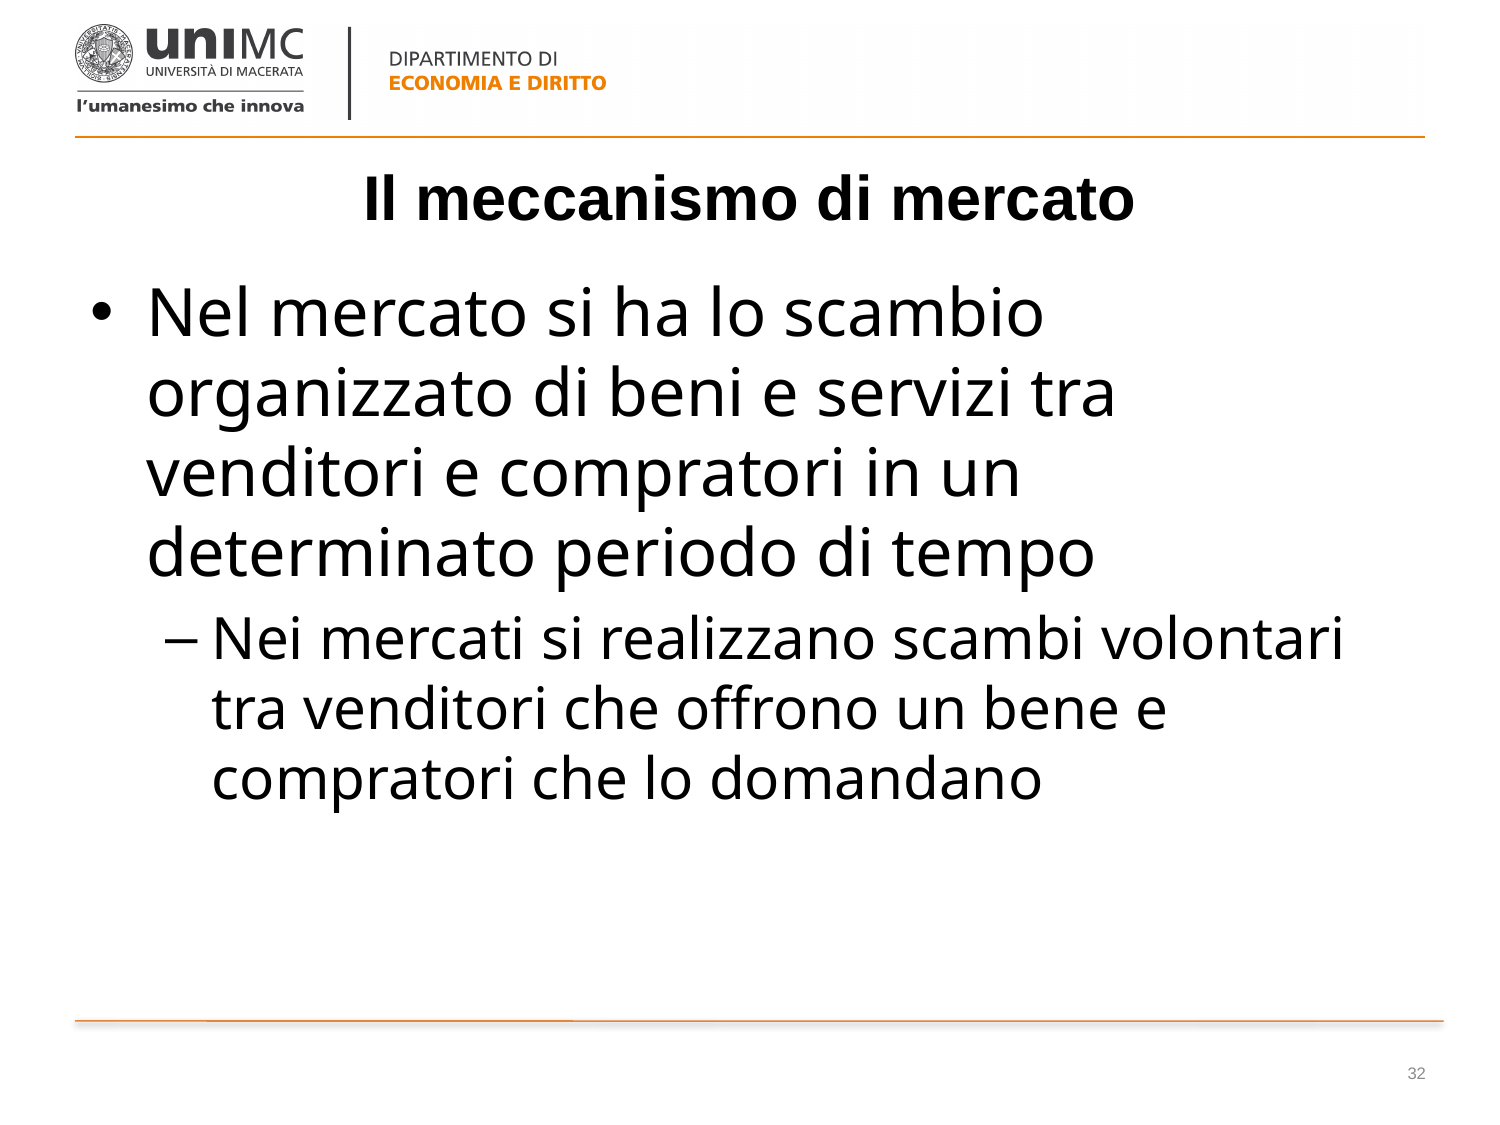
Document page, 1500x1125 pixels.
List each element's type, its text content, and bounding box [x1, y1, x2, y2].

list Nel mercato si ha lo scambio organizzato di beni e servizi tra venditori e compratori in un determinato periodo di tempo Nei mercati si realizzano scambi volontari tra venditori che offrono un bene e compratori che lo domandano [75, 262, 1425, 1005]
title Il meccanismo di mercato [75, 149, 1425, 241]
picture [75, 24, 1425, 138]
slide_number 32 [1091, 1042, 1442, 1103]
